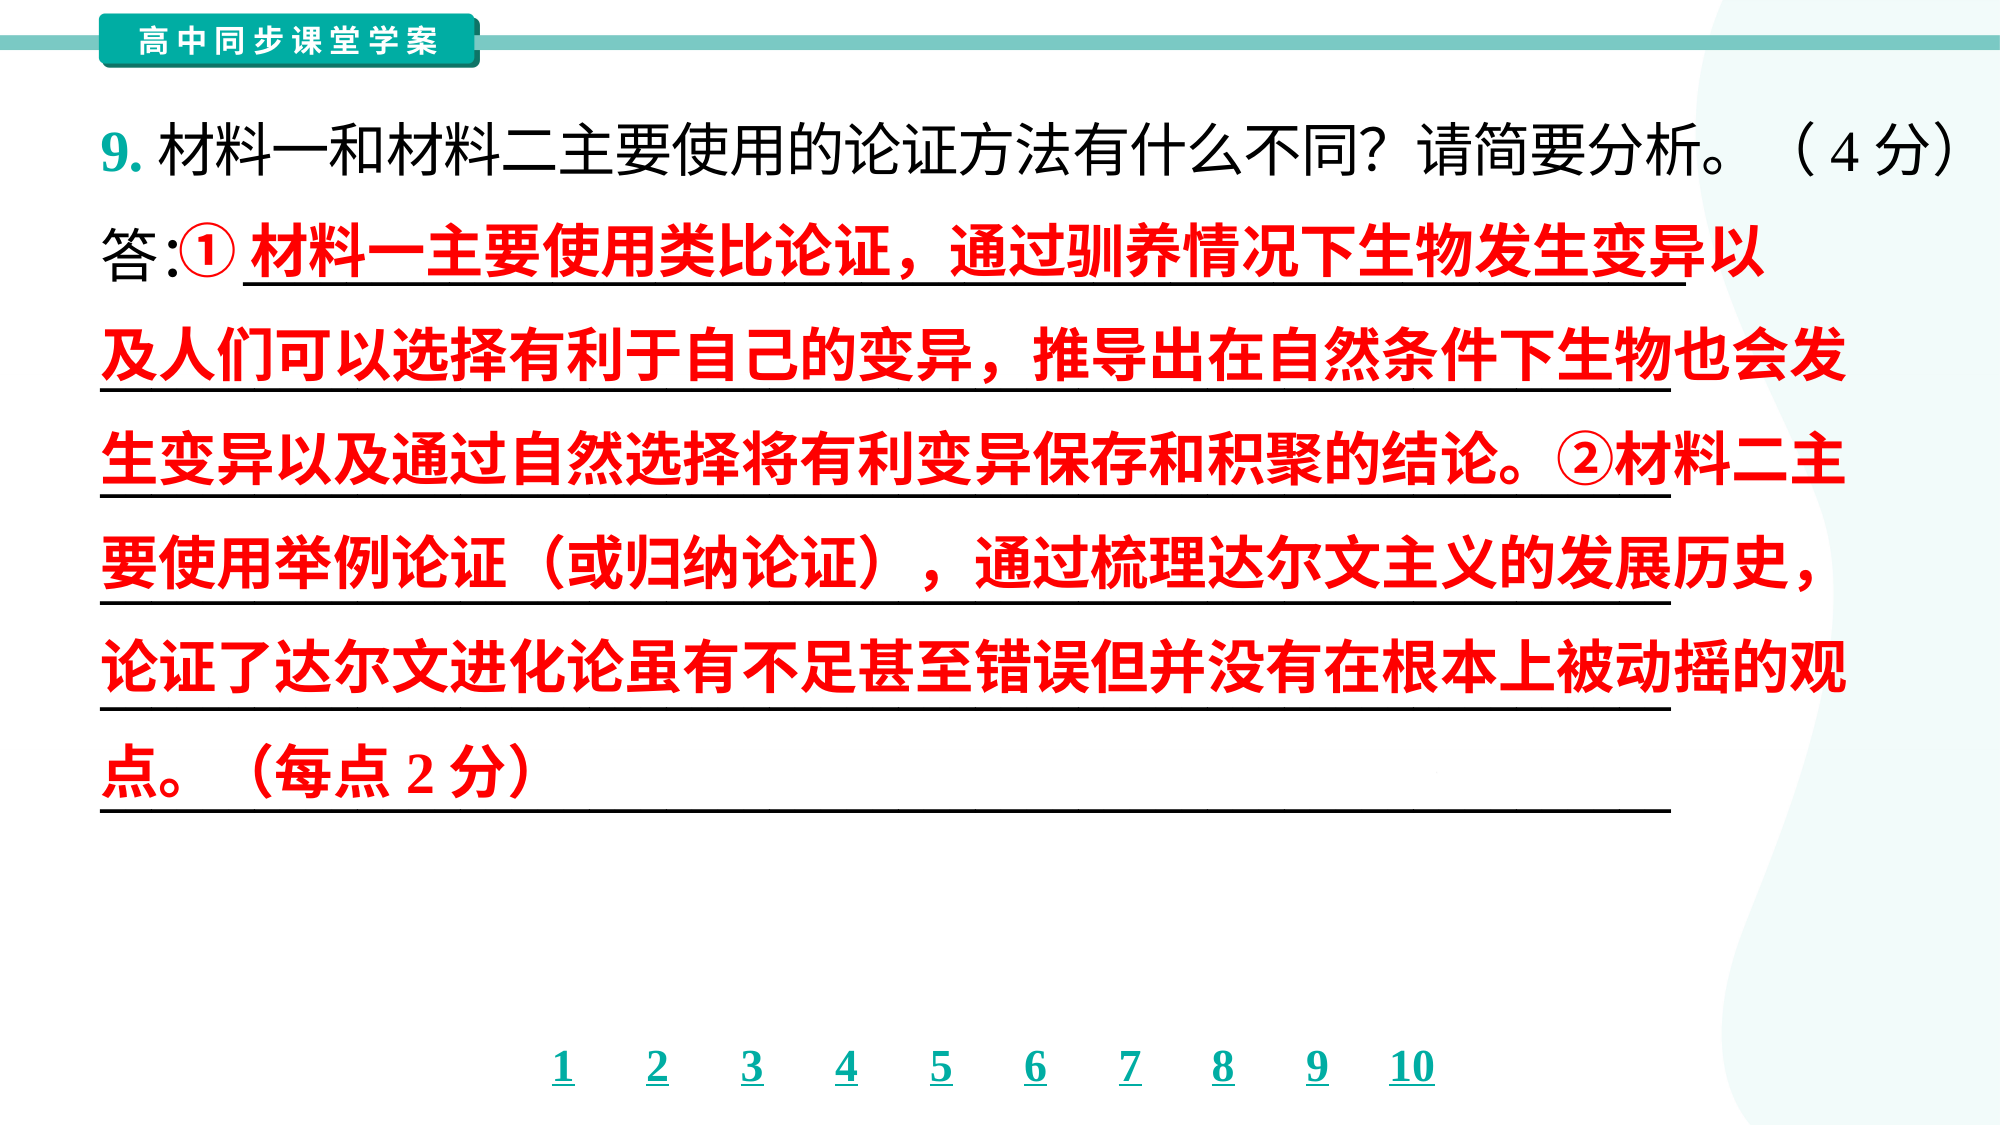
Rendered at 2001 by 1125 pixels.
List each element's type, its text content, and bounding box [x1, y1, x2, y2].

picture [0, 0, 2000, 1125]
text_box 9.材料一和材料二主要使用的论证方法有什么不同？请简要分析。（4分） 答： ________________________________________________________ _____________________________________________________________ _____________________________________________________________ _____________________________________________________________ _____________________________________________________________ _____________________________________________________________ [100, 793, 1899, 801]
text_box ①材料一主要使用类比论证，通过驯养情况下生物发生变异以 及人们可以选择有利于自己的变异，推导出在自然条件下生物也会发 生变异以及通过自然选择将有利变异保存和积聚的结论。②材料二主 要使用举例论证（或归纳论证），通过梳理达尔文主义的发展历史， 论证了达尔文进化论虽有不足甚至错误但并没有在根本上被动摇的观 点。（每点2分） [100, 179, 1899, 793]
text_box 9.材料一和材料二主要使用的论证方法有什么不同？请简要分析。（4分） 答： ________________________________________________________ _____________________________________________________________ _____________________________________________________________ _____________________________________________________________ _____________________________________________________________ _____________________________________________________________ [100, 76, 1899, 179]
